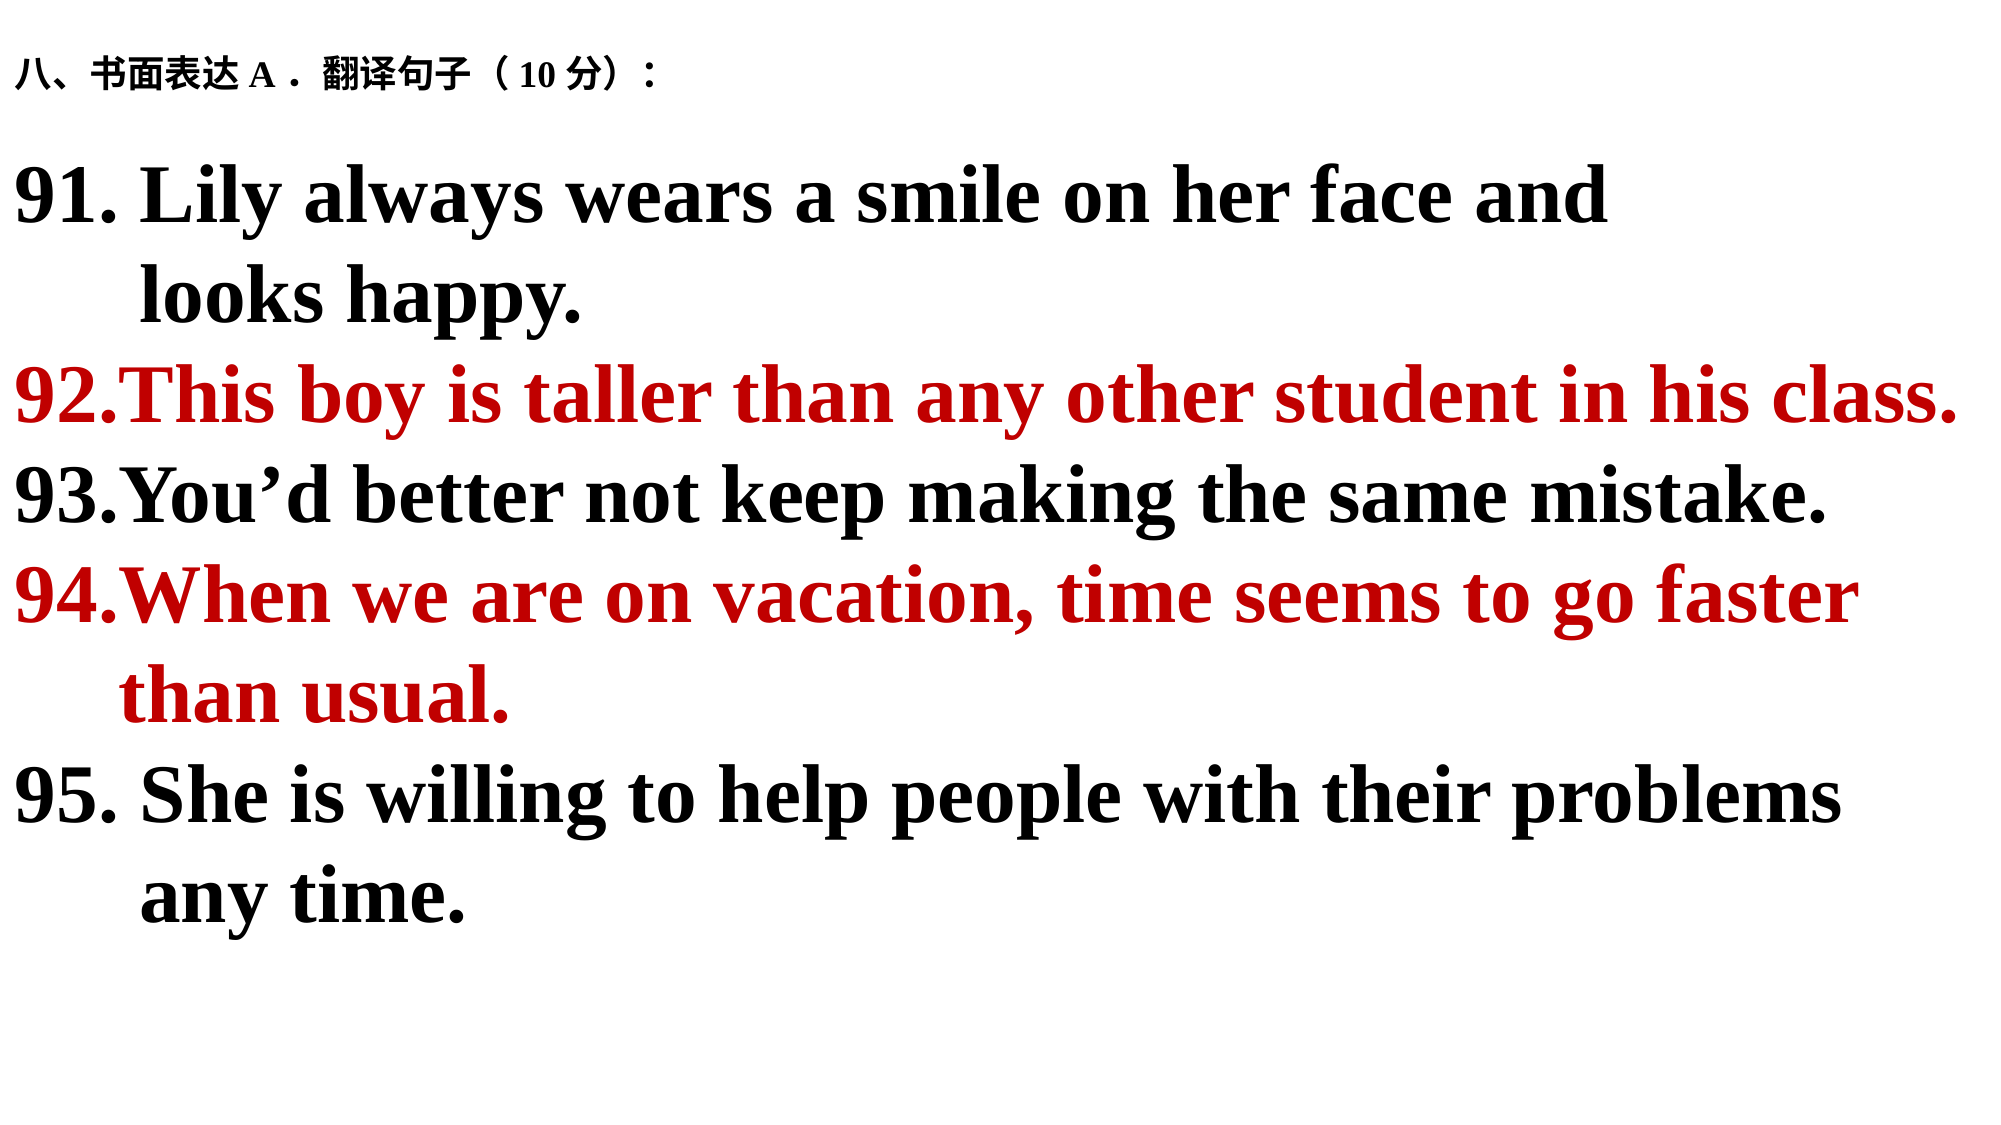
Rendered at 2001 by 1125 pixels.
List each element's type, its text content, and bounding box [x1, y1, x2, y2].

text_box 八、书面表达A．翻译句子（10分）： 91. Lily always wears a smile on her face and looks happy. 92.This boy is taller than any other student in his class. 93.You’d better not keep making the same mistake. 94.When we are on vacation, time seems to go faster than usual. 95. She is willing to help people with their problems any time. [0, 42, 2000, 820]
